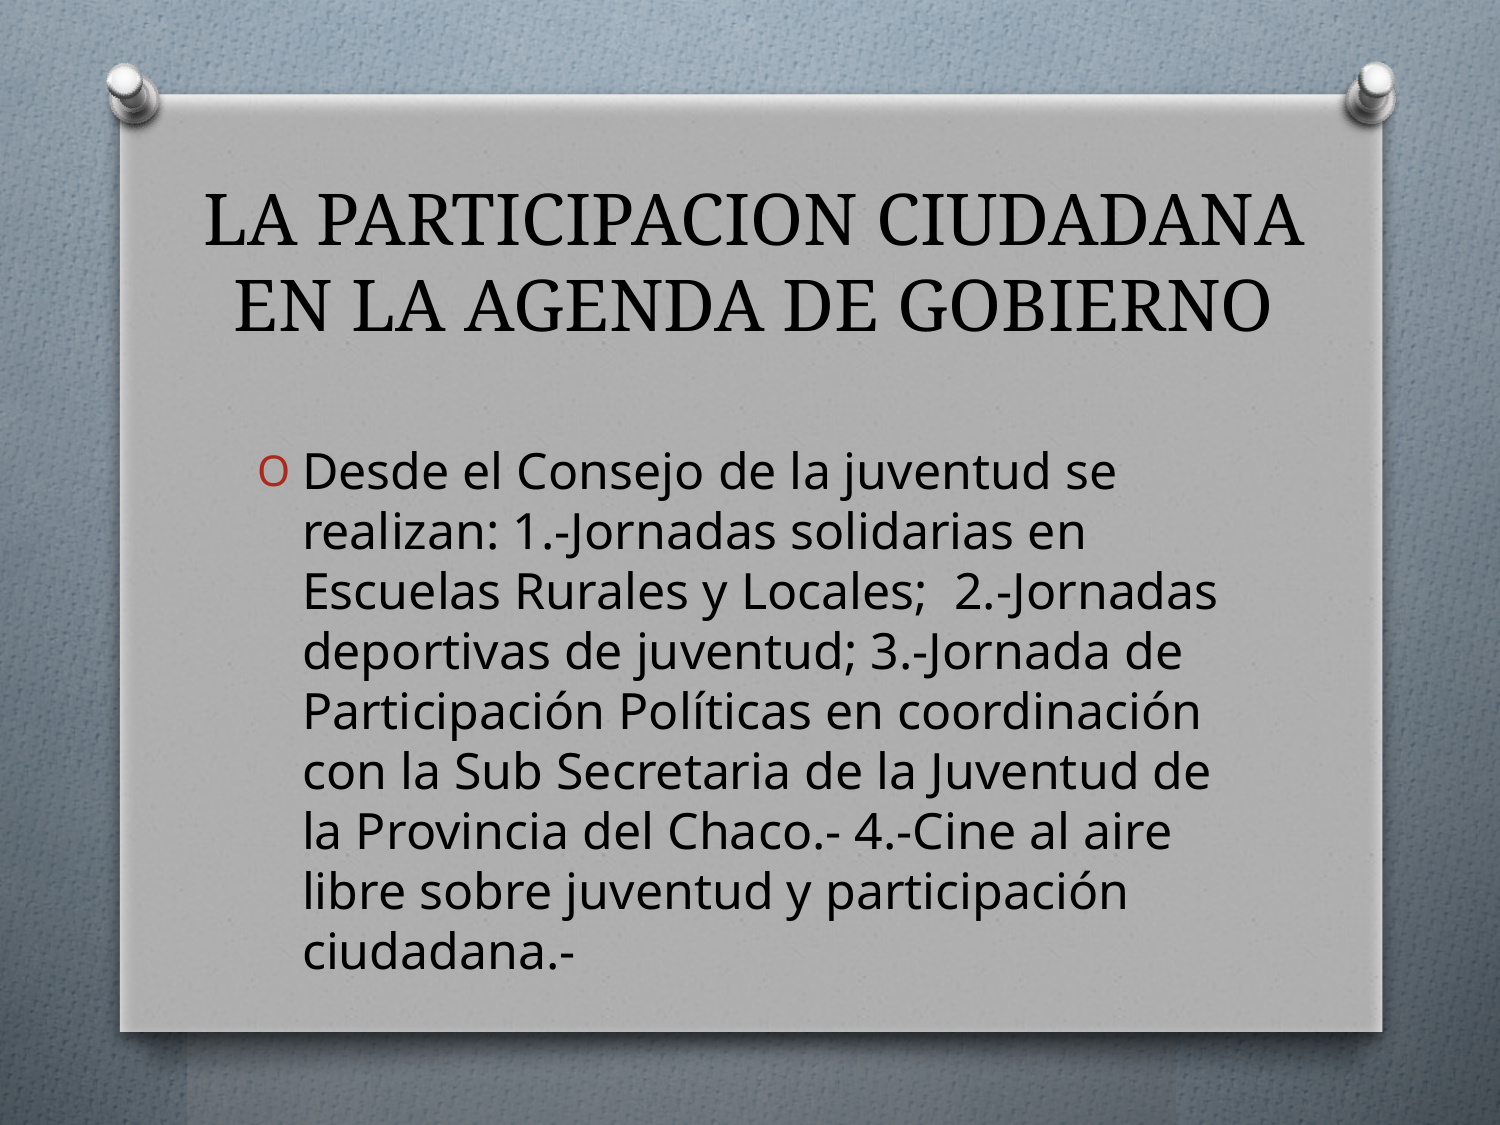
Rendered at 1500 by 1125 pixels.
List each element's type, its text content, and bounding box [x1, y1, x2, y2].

list Desde el Consejo de la juventud se realizan: 1.-Jornadas solidarias en Escuelas Rurales y Locales; 2.-Jornadas deportivas de juventud; 3.-Jornada de Participación Políticas en coordinación con la Sub Secretaria de la Juventud de la Provincia del Chaco.- 4.-Cine al aire libre sobre juventud y participación ciudadana.- [242, 432, 1257, 939]
picture [75, 29, 198, 153]
title LA PARTICIPACION CIUDADANA EN LA AGENDA DE GOBIERNO [183, 160, 1326, 359]
picture [1317, 35, 1439, 156]
